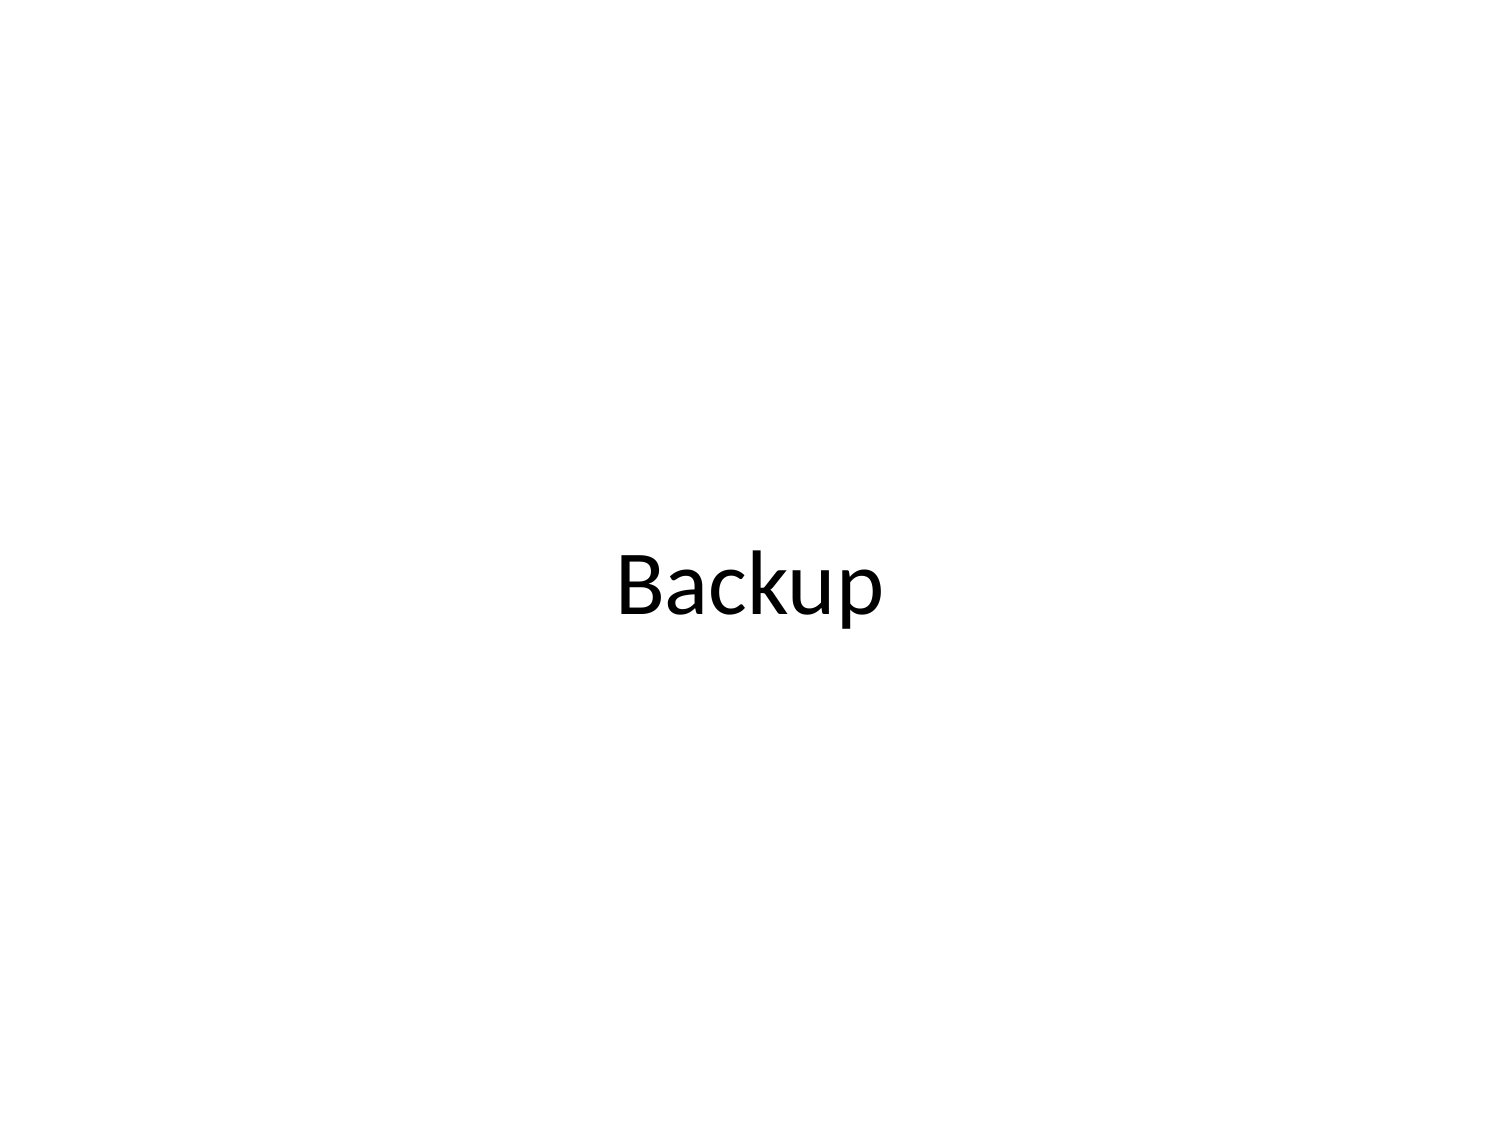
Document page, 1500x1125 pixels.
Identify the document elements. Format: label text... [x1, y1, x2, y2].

text_box Backup [0, 515, 1500, 641]
